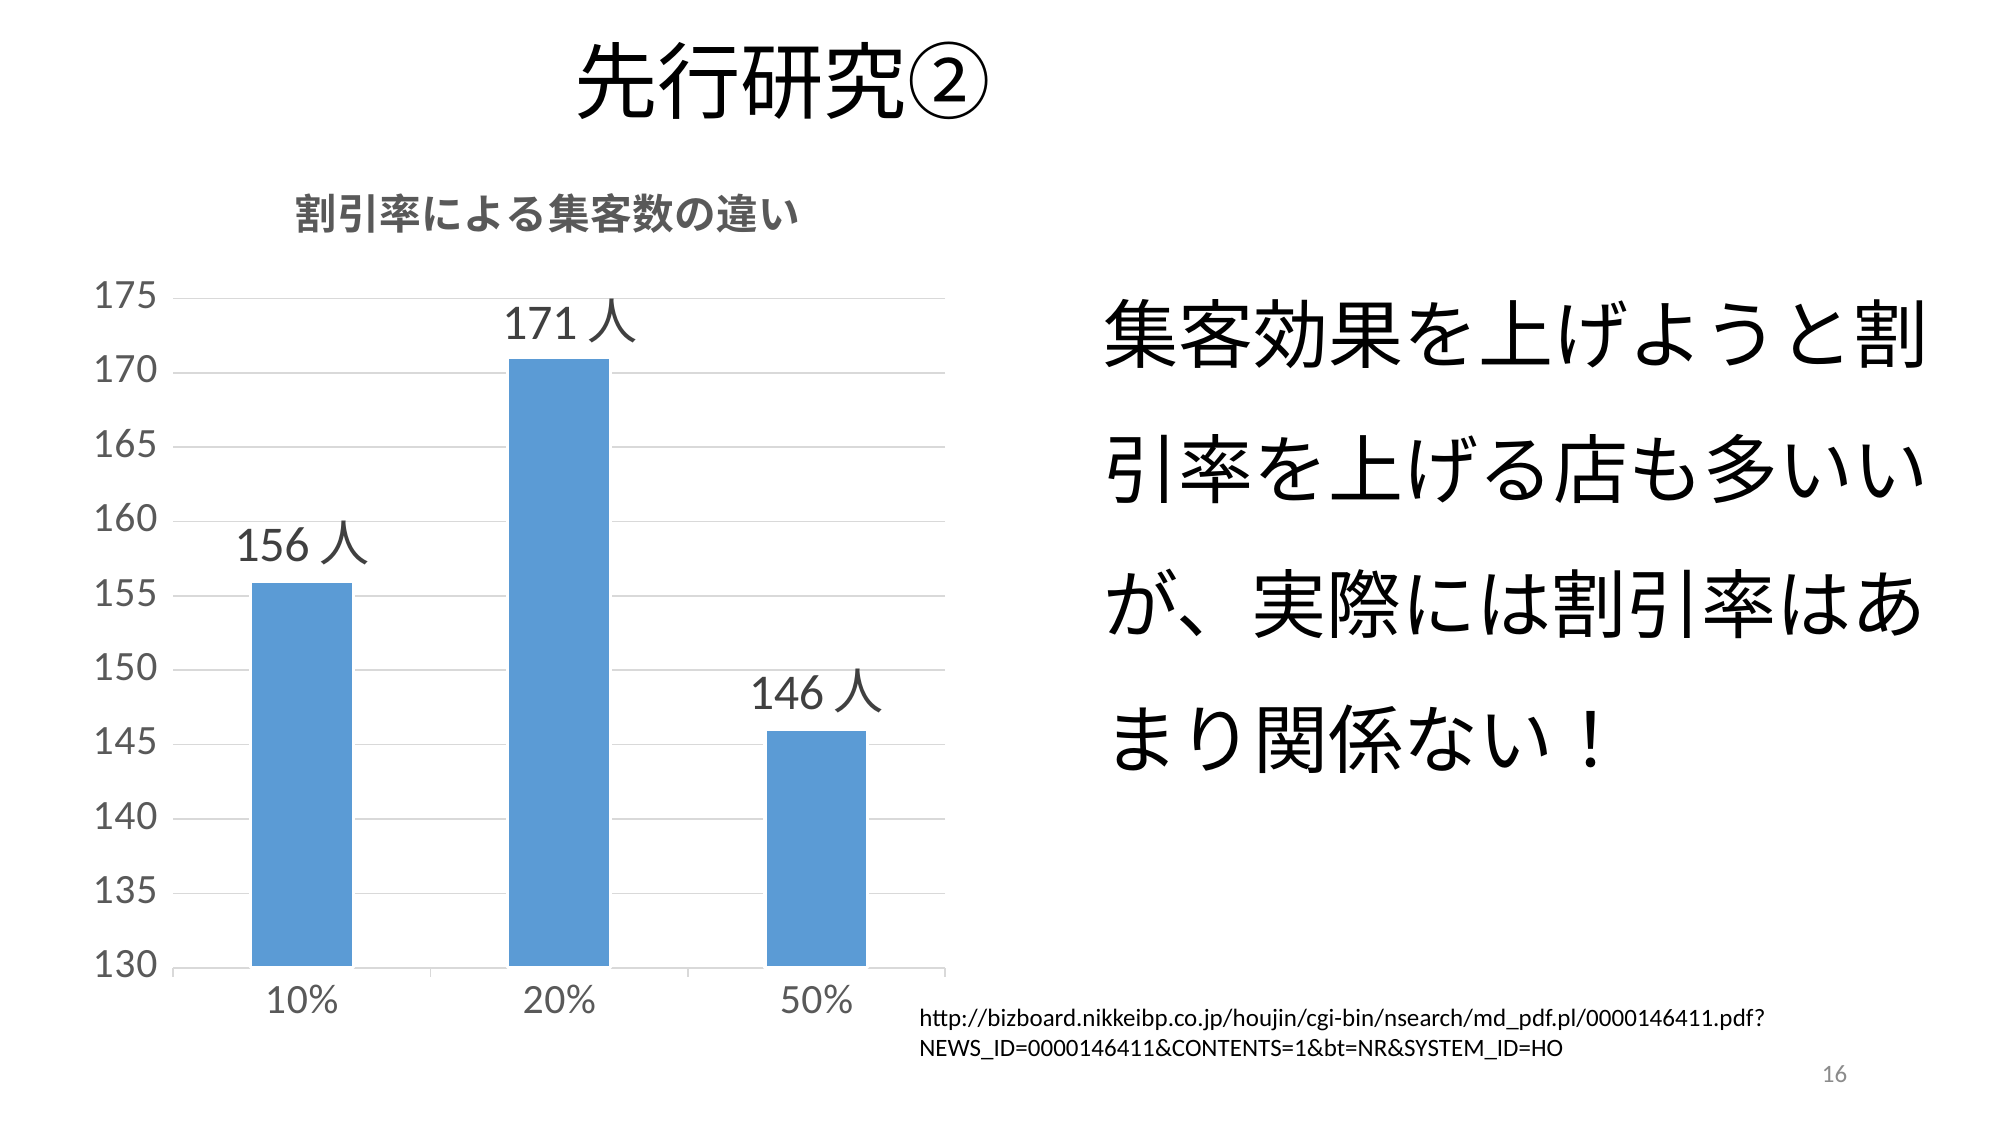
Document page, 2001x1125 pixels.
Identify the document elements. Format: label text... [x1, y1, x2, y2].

slide_number 16 [1412, 1070, 1863, 1103]
text_box 先行研究② [559, 21, 1167, 137]
text_box 集客効果を上げようと割引率を上げる店も多いいが、実際には割引率はあまり関係ない！ [1088, 234, 1975, 994]
text_box http://bizboard.nikkeibp.co.jp/houjin/cgi-bin/nsearch/md_pdf.pl/0000146411.pdf?NEWS_ID=0000146411&CONTENTS=1&bt=NR&SYSTEM_ID=HO [904, 994, 2000, 1070]
chart [74, 147, 963, 1043]
